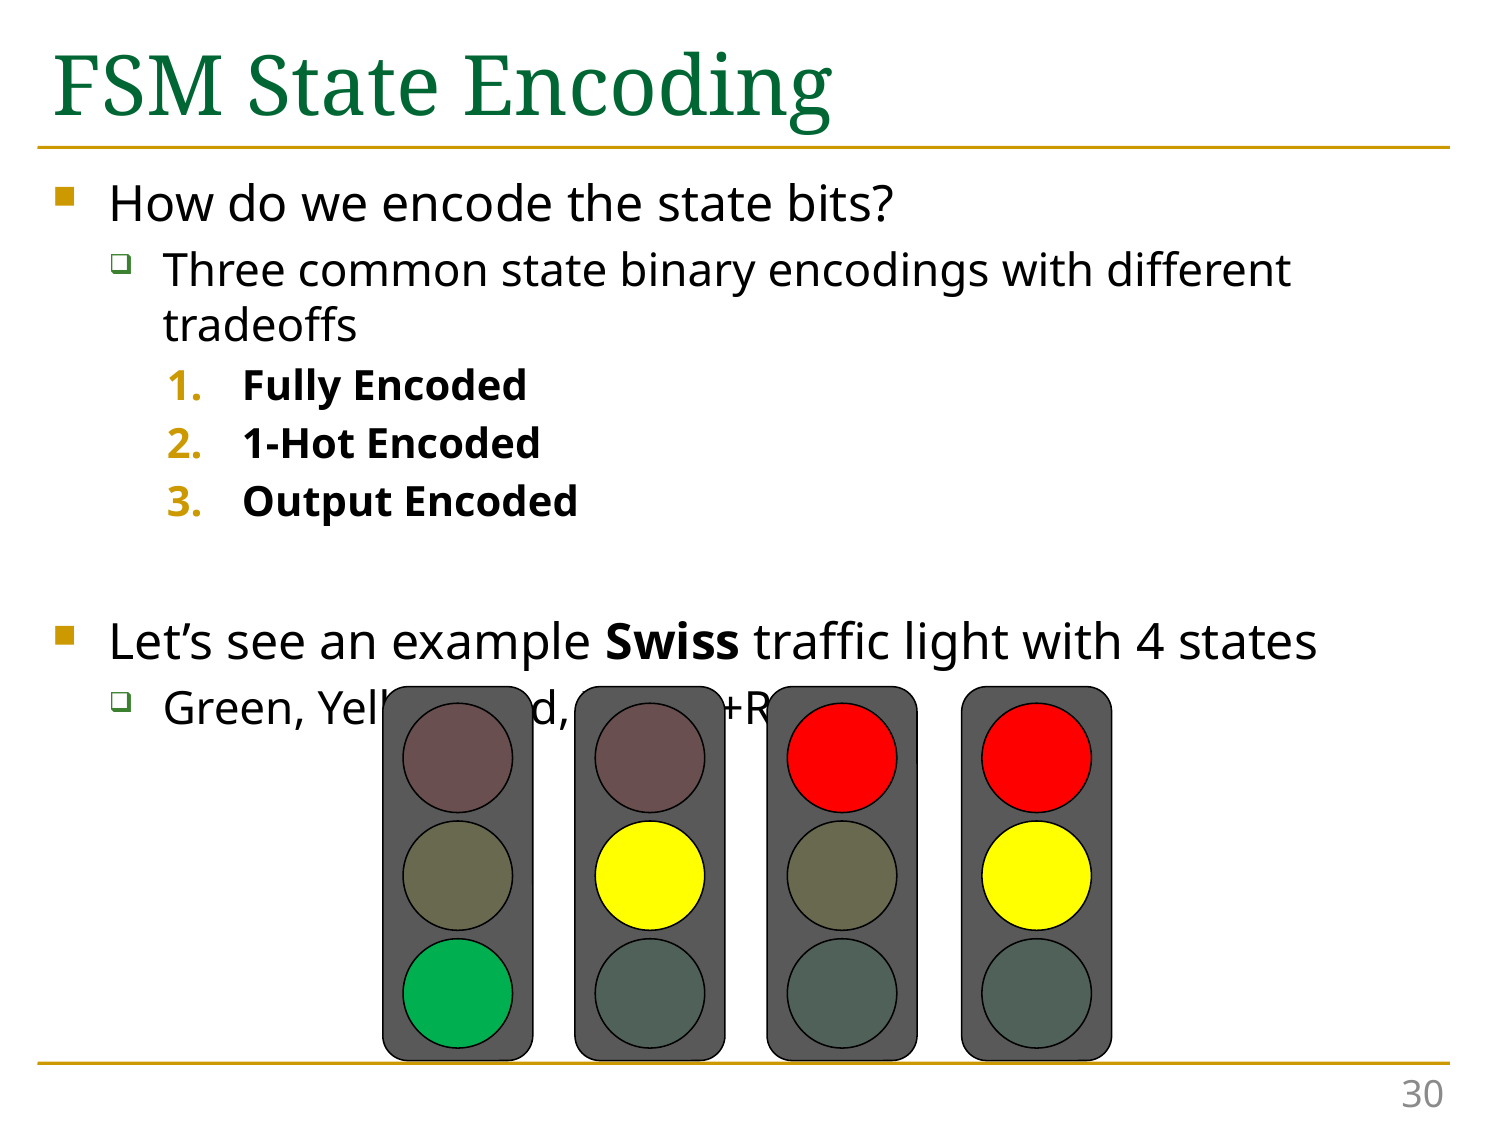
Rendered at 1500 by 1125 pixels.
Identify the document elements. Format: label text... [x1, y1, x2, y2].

text_box [981, 703, 1092, 813]
text_box [595, 938, 705, 1049]
text_box [787, 938, 897, 1049]
text_box [981, 938, 1092, 1049]
slide_number 30 [1121, 1066, 1460, 1125]
text_box [403, 820, 513, 931]
text_box [574, 686, 725, 1061]
text_box [403, 938, 513, 1049]
text_box [382, 686, 533, 1061]
text_box [595, 703, 705, 813]
text_box [403, 703, 513, 813]
text_box [767, 686, 918, 1061]
title FSM State Encoding [37, 24, 1450, 163]
text_box [595, 820, 705, 931]
text_box [981, 820, 1092, 931]
list How do we encode the state bits? Three common state binary encodings with different tradeoffs Fully Encoded 1-Hot Encoded Output Encoded Let’s see an example Swiss traffic light with 4 states Green, Yellow, Red, Yellow+Red [37, 163, 1450, 1016]
text_box [961, 686, 1112, 1061]
text_box [787, 703, 897, 813]
text_box [787, 820, 897, 931]
